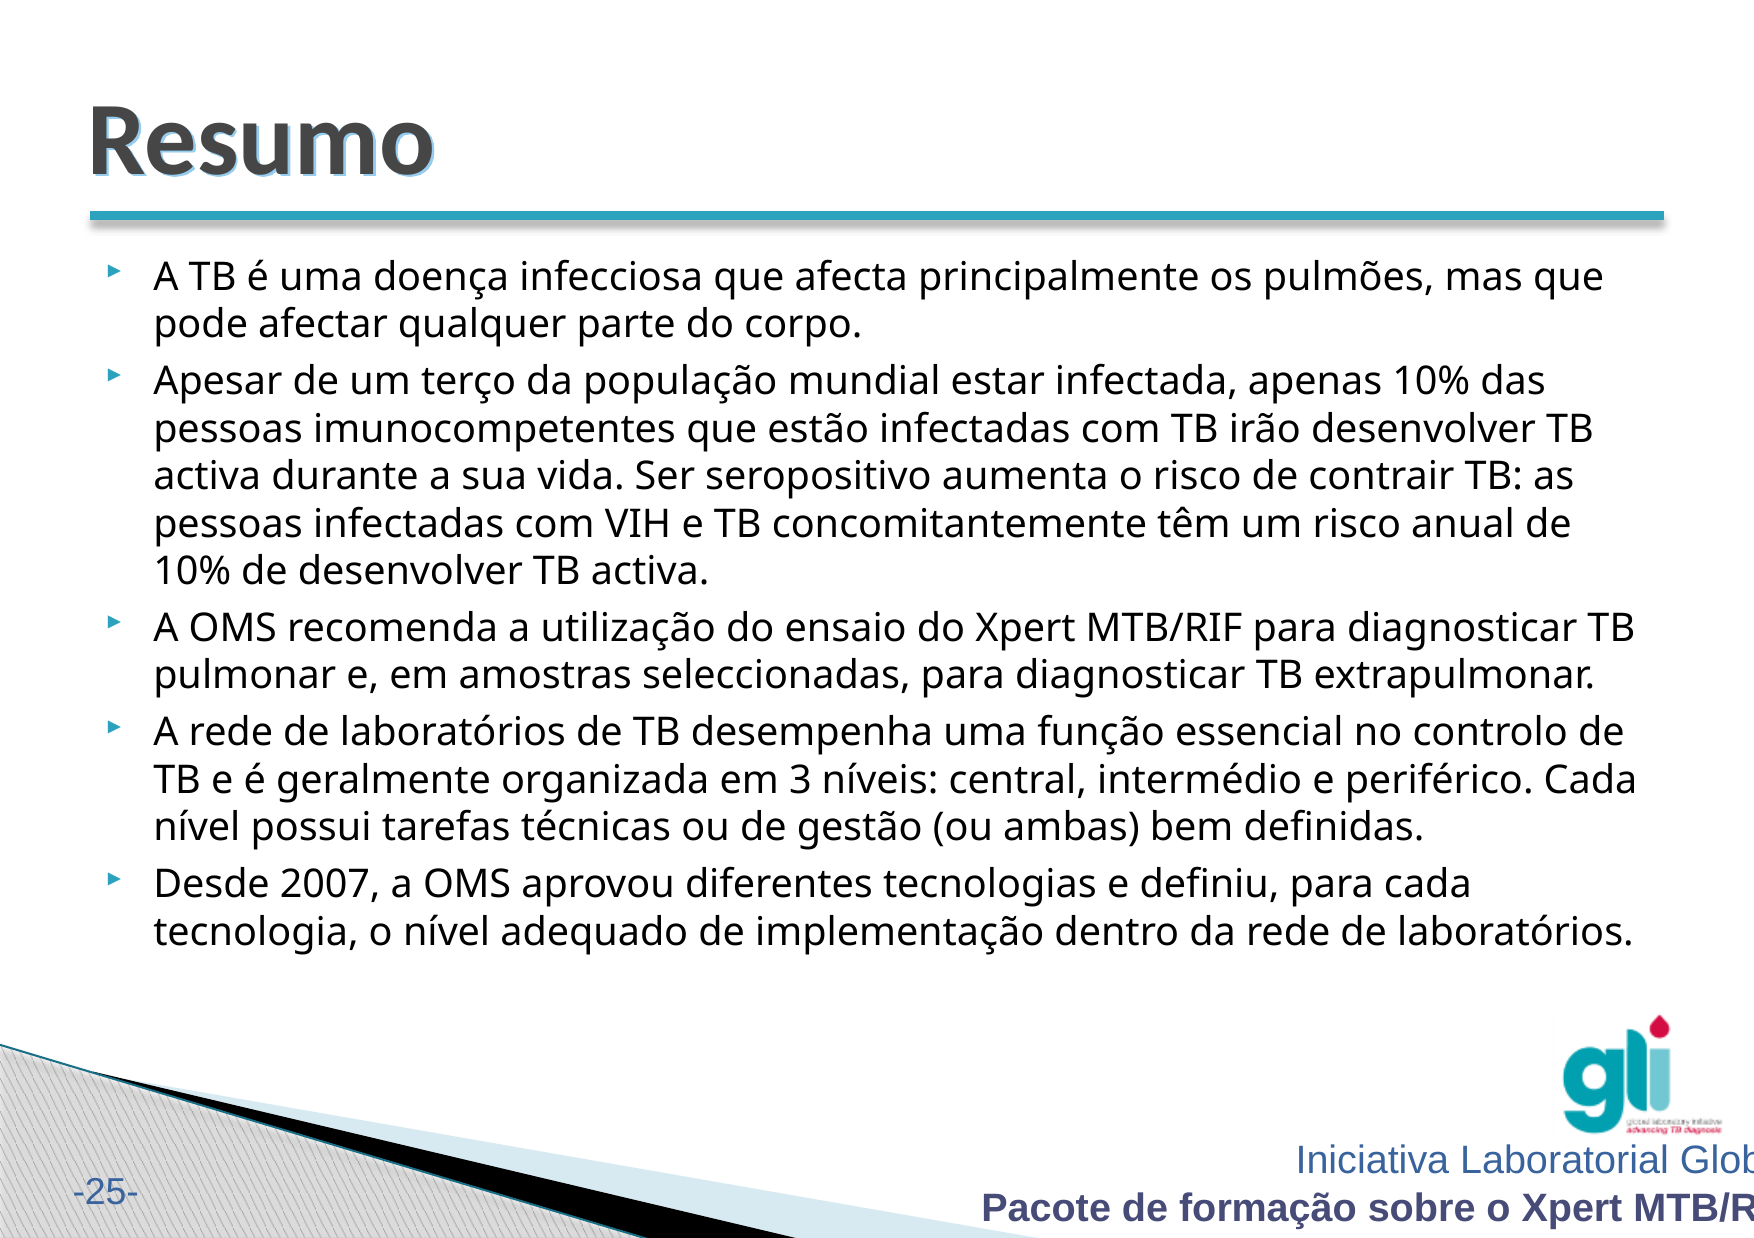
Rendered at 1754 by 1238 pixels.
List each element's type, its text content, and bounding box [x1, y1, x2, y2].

picture [1553, 1011, 1727, 1139]
title Resumo [87, 49, 1666, 216]
list A TB é uma doença infecciosa que afecta principalmente os pulmões, mas que pode afectar qualquer parte do corpo. Apesar de um terço da população mundial estar infectada, apenas 10% das pessoas imunocompetentes que estão infectadas com TB irão desenvolver TB activa durante a sua vida. Ser seropositivo aumenta o risco de contrair TB: as pessoas infectadas com VIH e TB concomitantemente têm um risco anual de 10% de desenvolver TB activa. A OMS recomenda a utilização do ensaio do Xpert MTB/RIF para diagnosticar TB pulmonar e, em amostras seleccionadas, para diagnosticar TB extrapulmonar. A rede de laboratórios de TB desempenha uma função essencial no controlo de TB e é geralmente organizada em 3 níveis: central, intermédio e periférico. Cada nível possui tarefas técnicas ou de gestão (ou ambas) bem definidas. Desde 2007, a OMS aprovou diferentes tecnologias e definiu, para cada tecnologia, o nível adequado de implementação dentro da rede de laboratórios. [68, 241, 1678, 1061]
